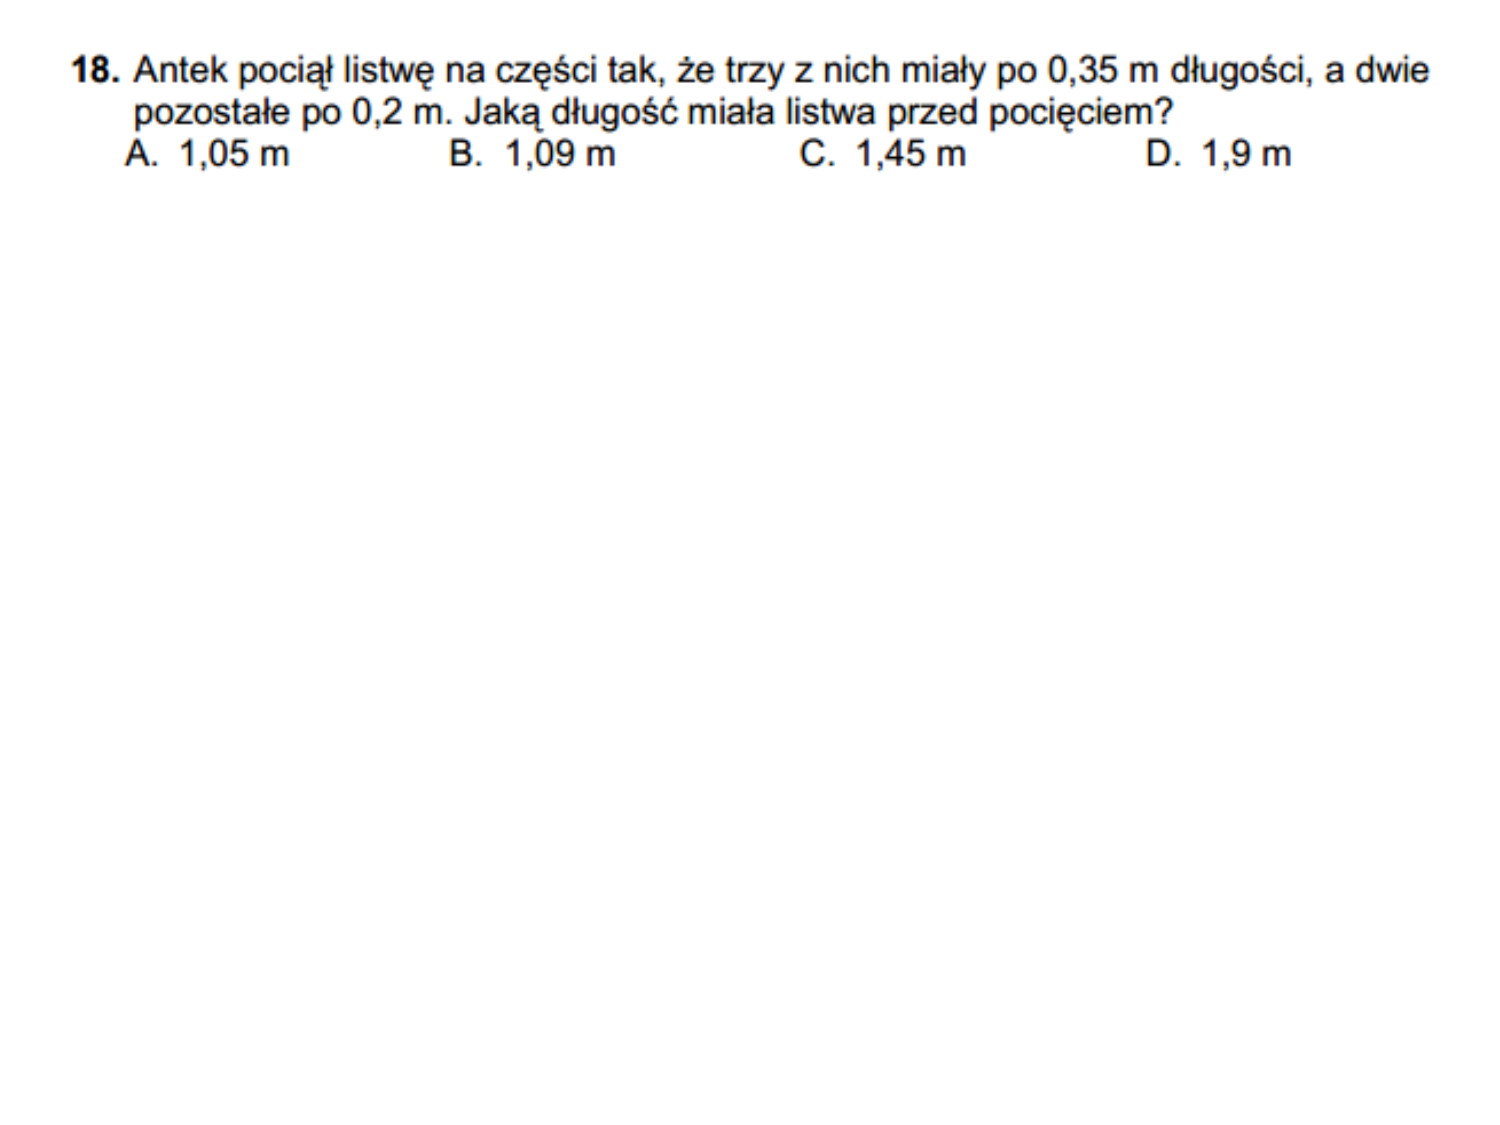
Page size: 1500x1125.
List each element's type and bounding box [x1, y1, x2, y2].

picture [47, 34, 1495, 185]
